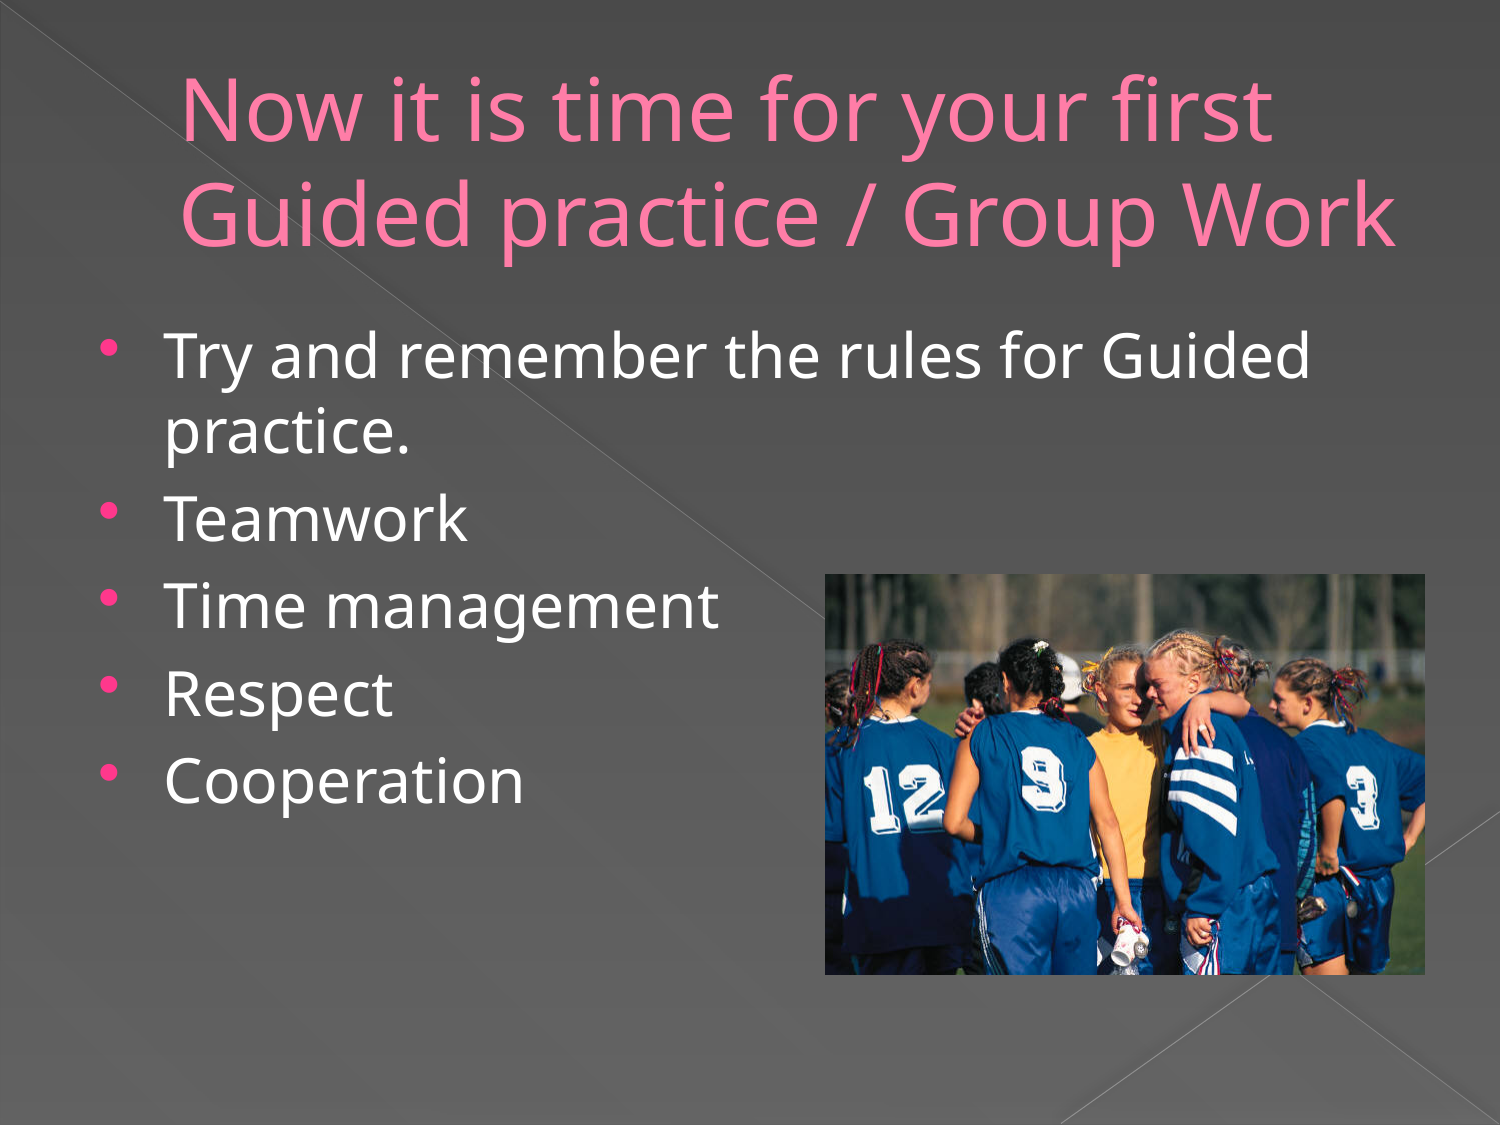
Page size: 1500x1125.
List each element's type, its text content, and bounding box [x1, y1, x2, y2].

title Now it is time for your first Guided practice / Group Work [75, 43, 1425, 274]
picture [824, 574, 1426, 976]
list Try and remember the rules for Guided practice. Teamwork Time management Respect Cooperation [74, 308, 1426, 1060]
